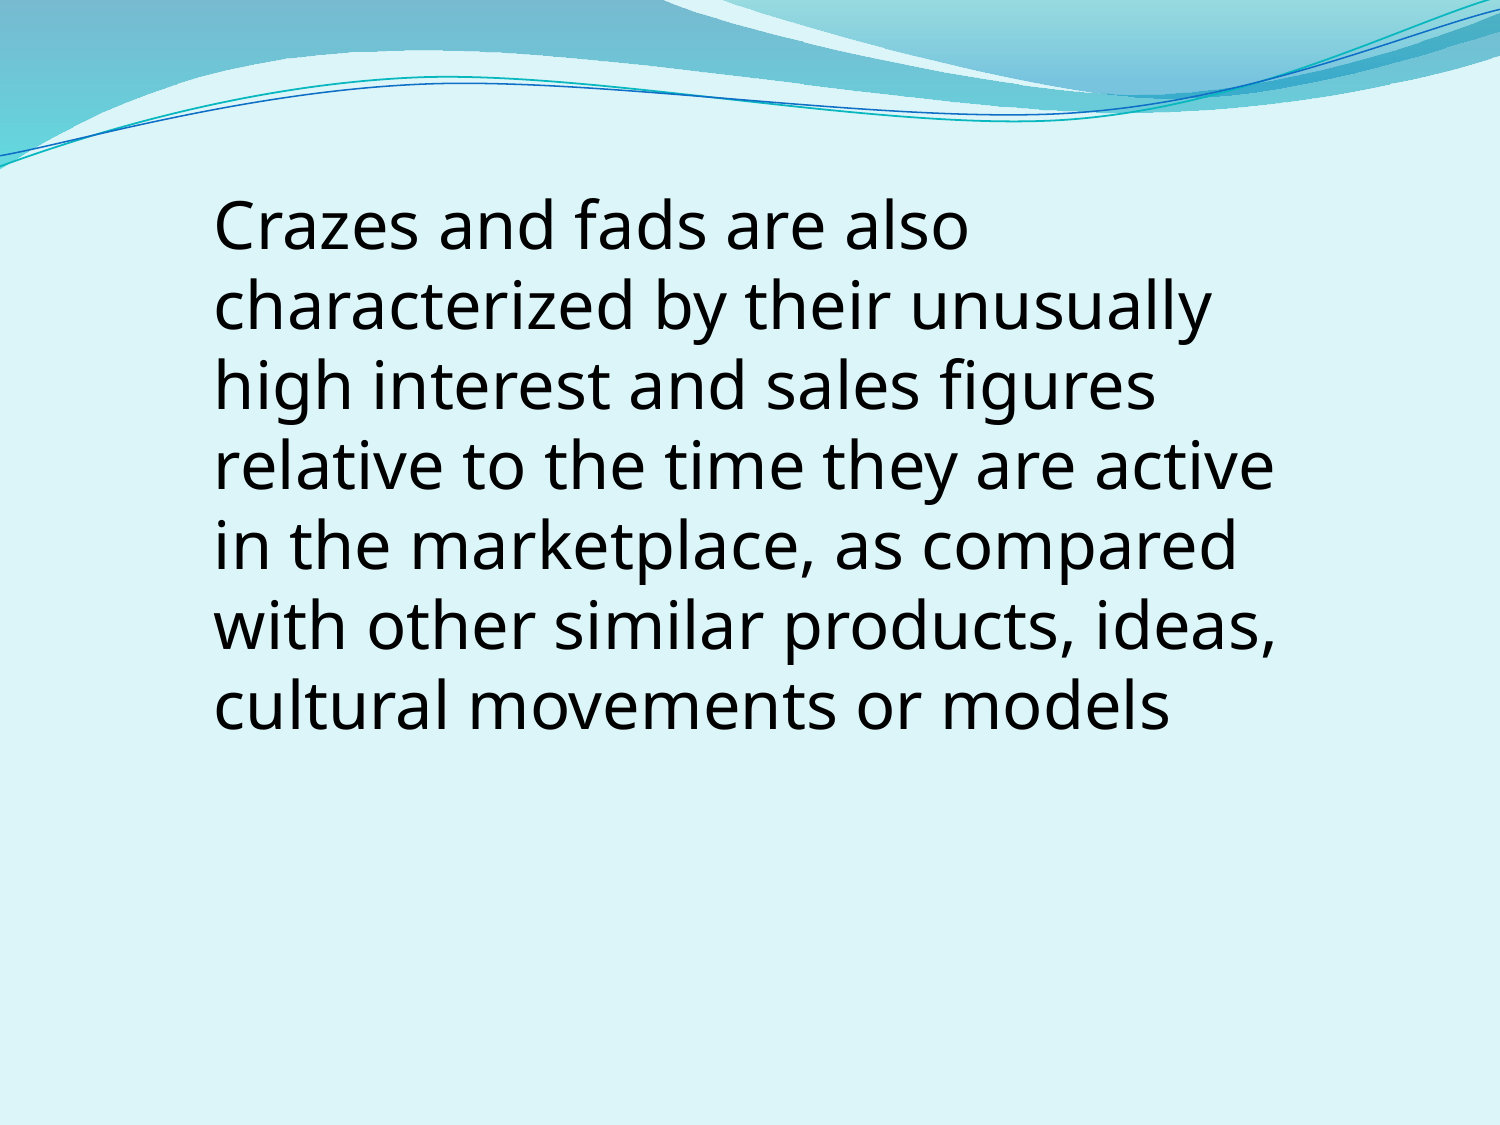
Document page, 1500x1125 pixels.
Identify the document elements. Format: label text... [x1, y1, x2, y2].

text_box Crazes and fads are also characterized by their unusually high interest and sales figures relative to the time they are active in the marketplace, as compared with other similar products, ideas, cultural movements or models [199, 175, 1360, 1125]
